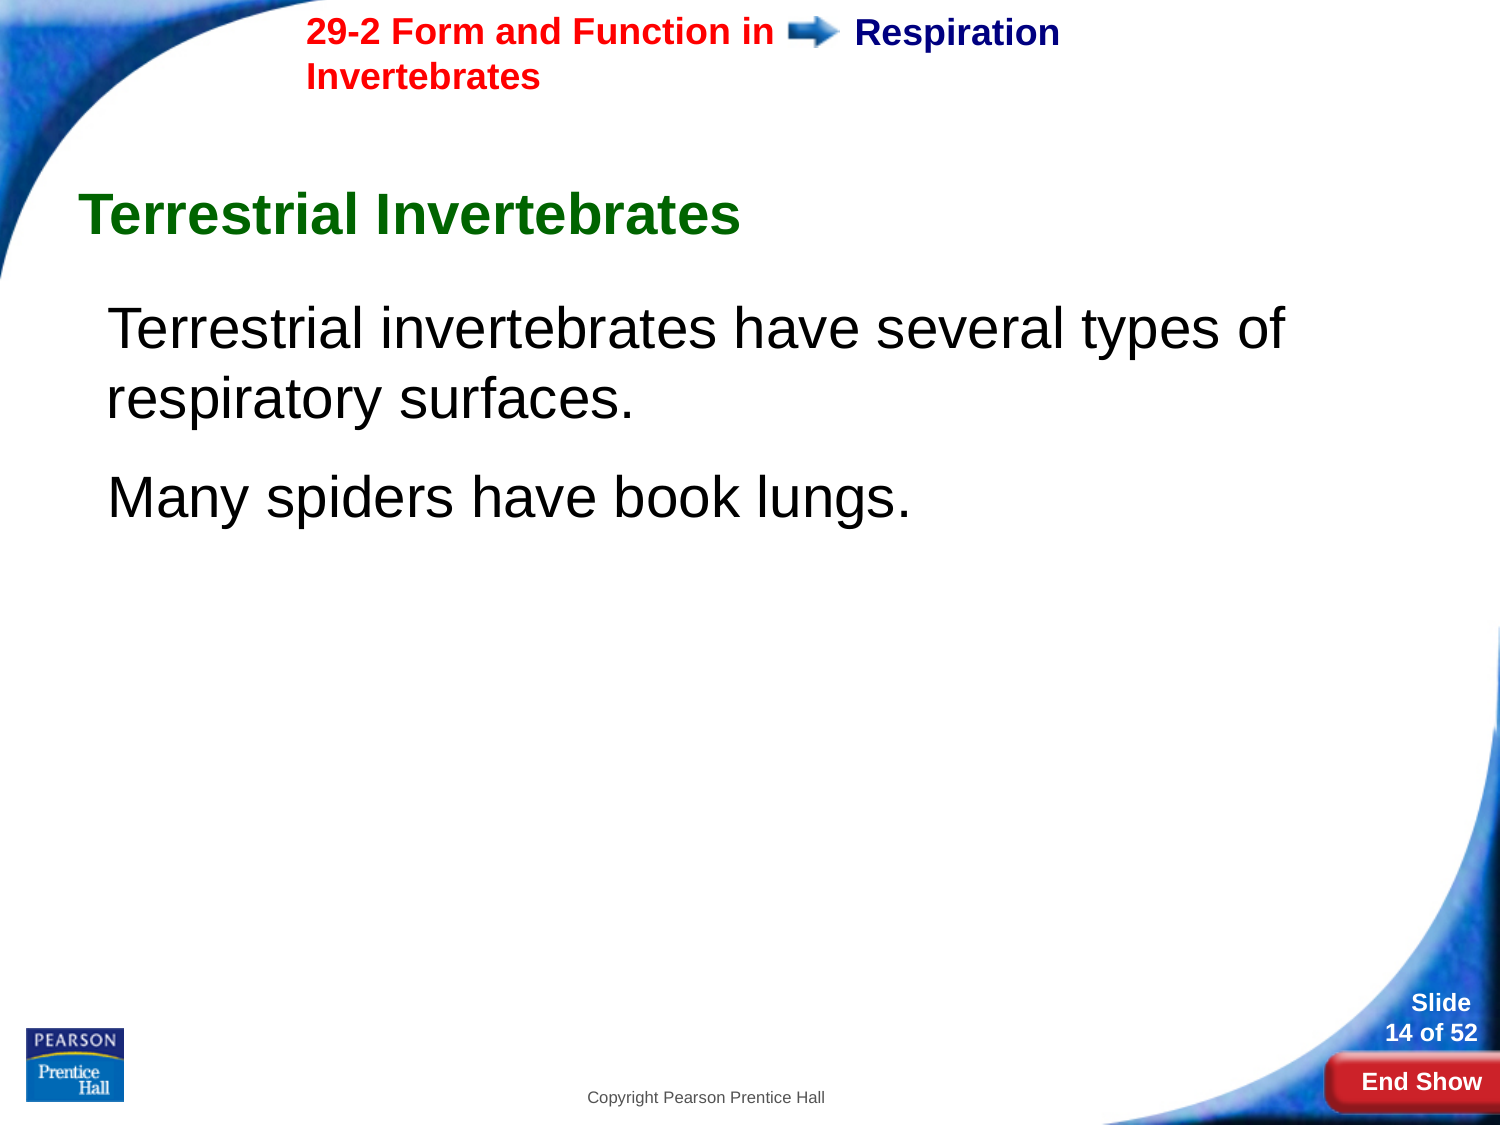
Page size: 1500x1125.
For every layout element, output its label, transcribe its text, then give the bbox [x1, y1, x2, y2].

footer Copyright Pearson Prentice Hall [468, 1078, 945, 1105]
title Respiration [839, 0, 1500, 76]
picture [0, 0, 1500, 1125]
list Terrestrial Invertebrates Terrestrial invertebrates have several types of respiratory surfaces. Many spiders have book lungs. [44, 179, 1448, 976]
